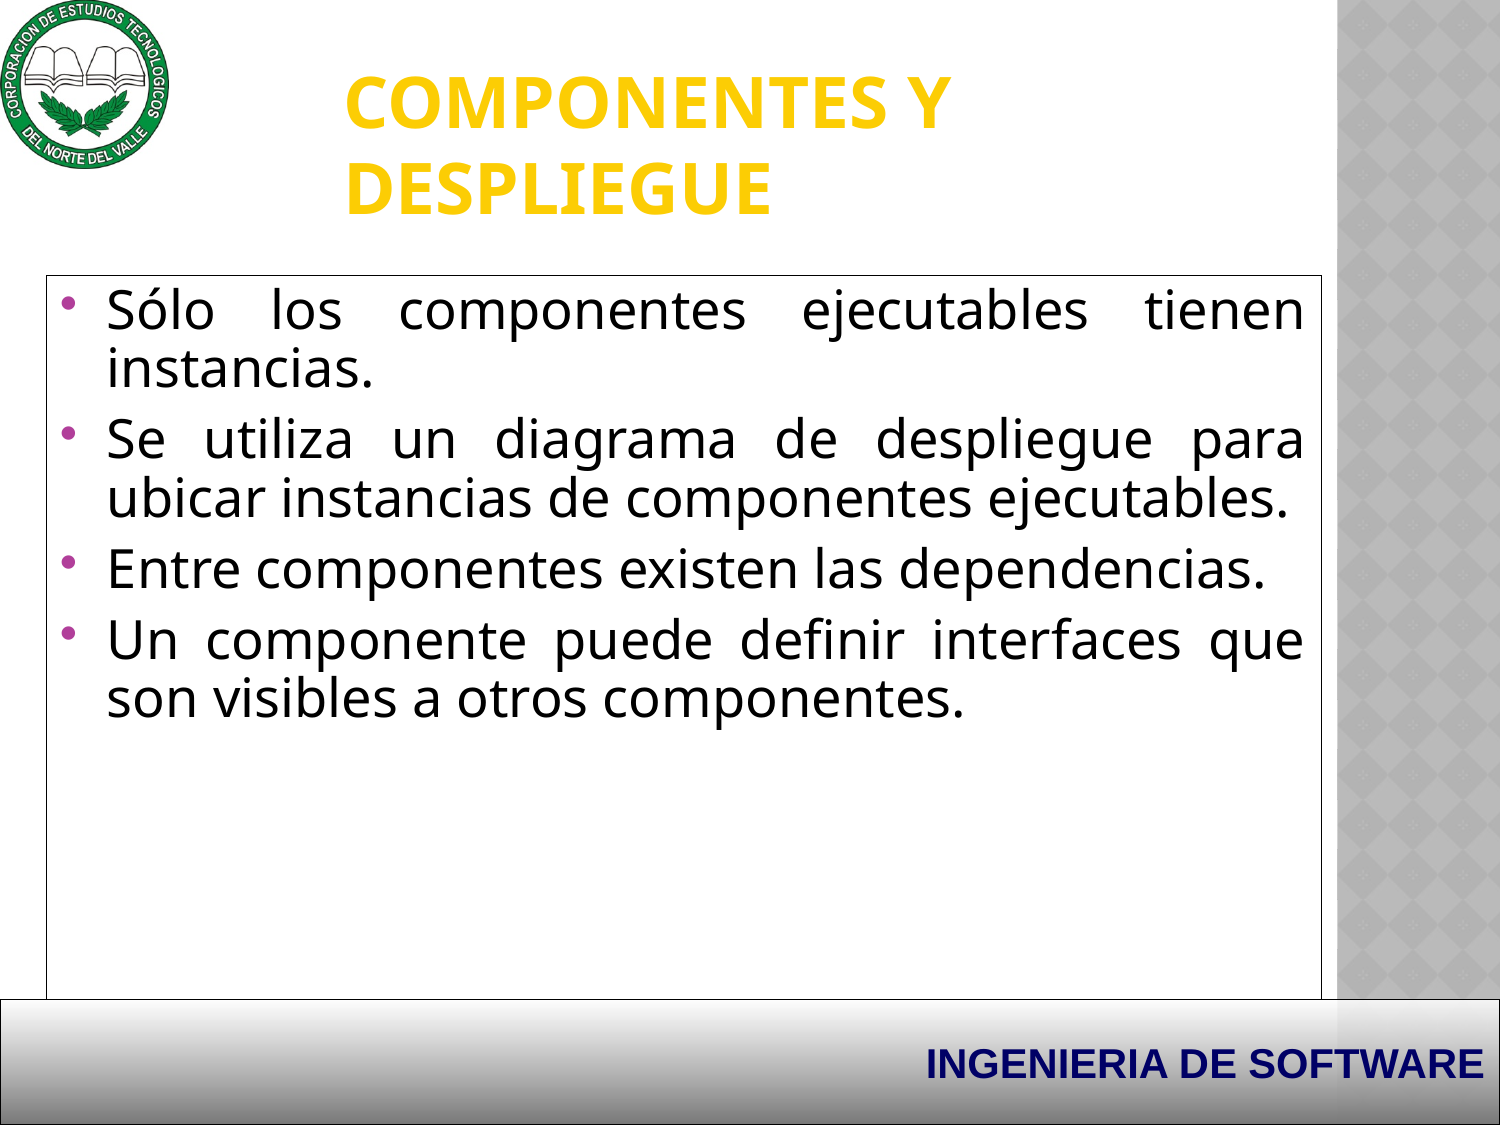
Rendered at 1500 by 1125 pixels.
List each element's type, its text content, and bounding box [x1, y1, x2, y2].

title Componentes y Despliegue [328, 50, 1341, 238]
picture [0, 0, 169, 169]
list Sólo los componentes ejecutables tienen instancias. Se utiliza un diagrama de despliegue para ubicar instancias de componentes ejecutables. Entre componentes existen las dependencias. Un componente puede definir interfaces que son visibles a otros componentes. [46, 275, 1322, 1000]
